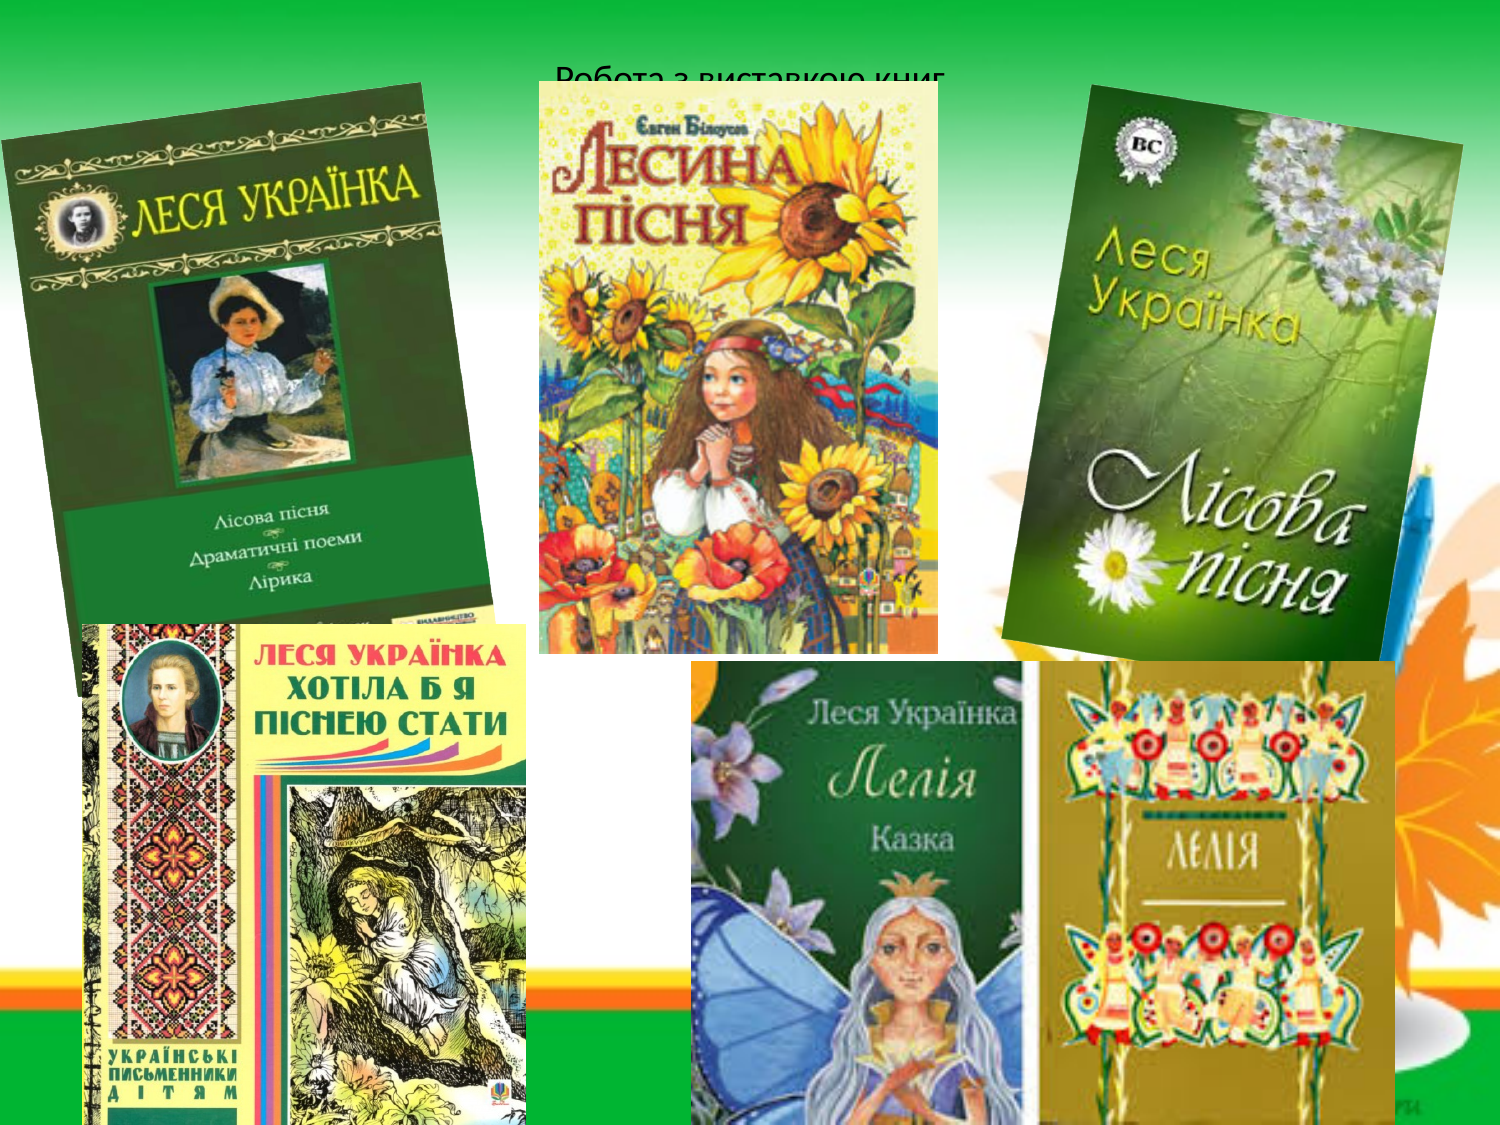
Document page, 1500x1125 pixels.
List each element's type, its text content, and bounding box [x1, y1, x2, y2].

title Робота з виставкою книг [75, 45, 1425, 153]
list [81, 624, 526, 1125]
picture [0, 0, 1500, 1125]
